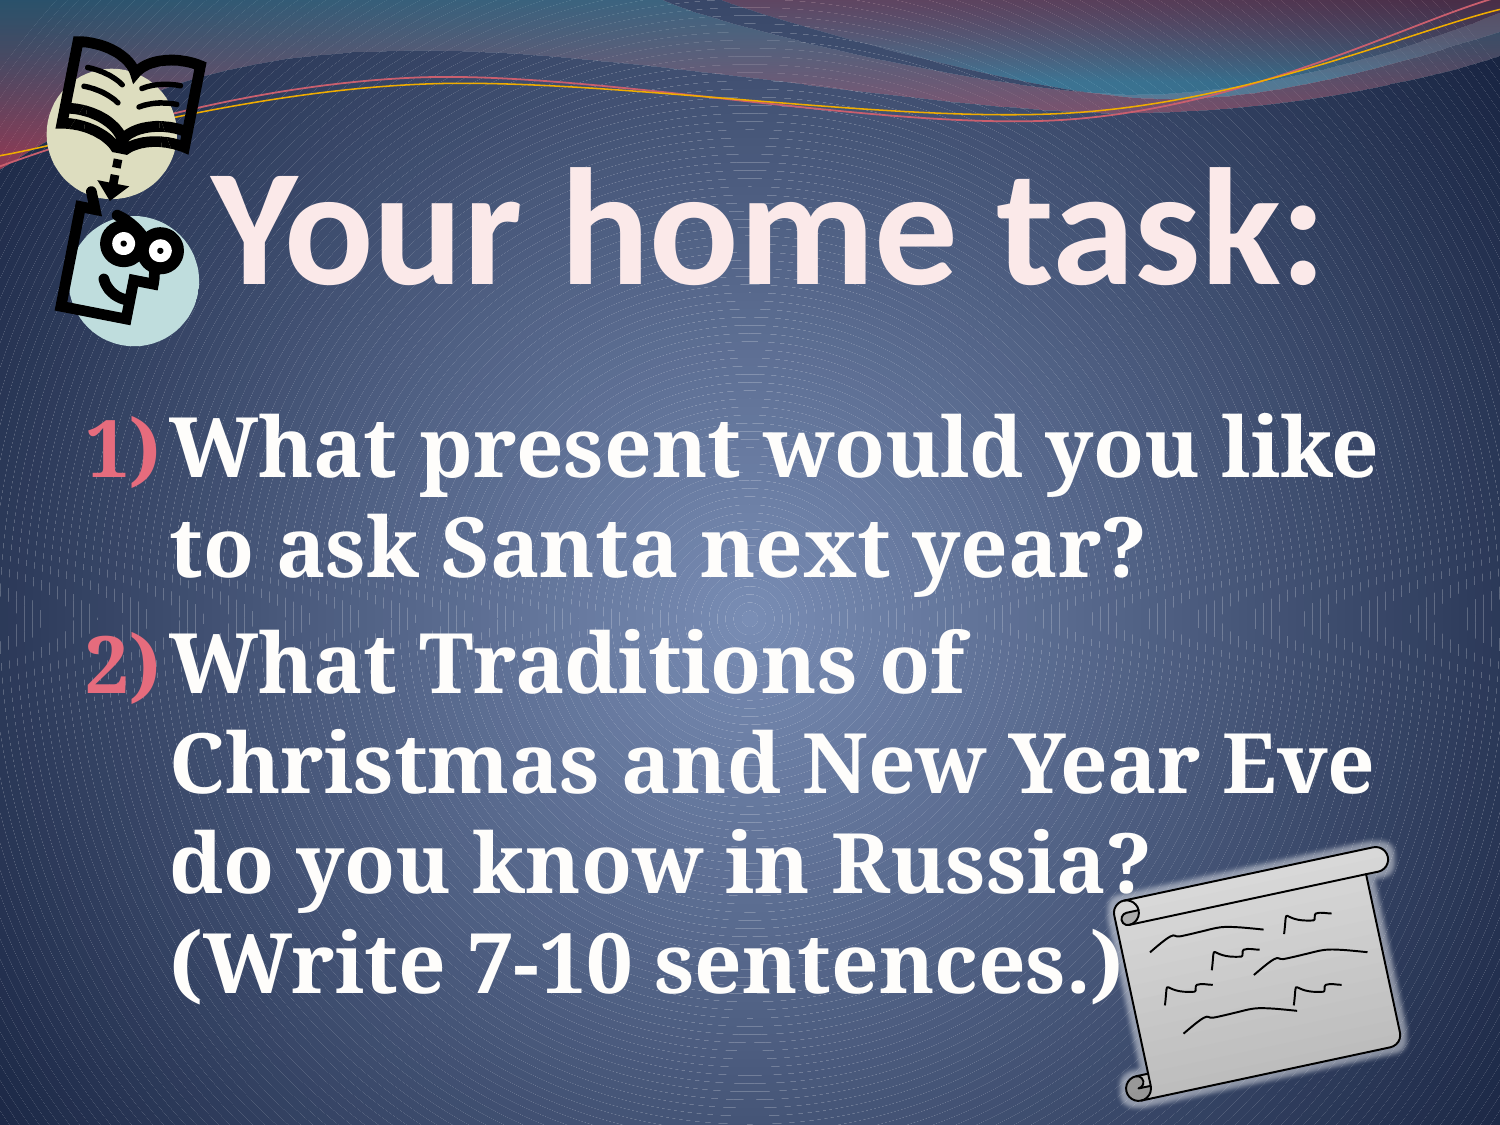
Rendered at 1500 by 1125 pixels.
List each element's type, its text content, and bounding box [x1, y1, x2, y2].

text_box [1149, 925, 1264, 954]
text_box [1283, 911, 1332, 935]
text_box [1125, 1038, 1401, 1102]
picture [34, 46, 216, 344]
text_box [1292, 983, 1342, 1006]
text_box [1163, 983, 1213, 1006]
list What present would you like to ask Santa next year? What Traditions of Christmas and New Year Eve do you know in Russia?(Write 7-10 sentences.) [70, 386, 1426, 1038]
text_box [1182, 1007, 1298, 1035]
text_box [1210, 947, 1260, 971]
title Your home task: [225, 105, 1500, 319]
text_box [1253, 948, 1368, 976]
